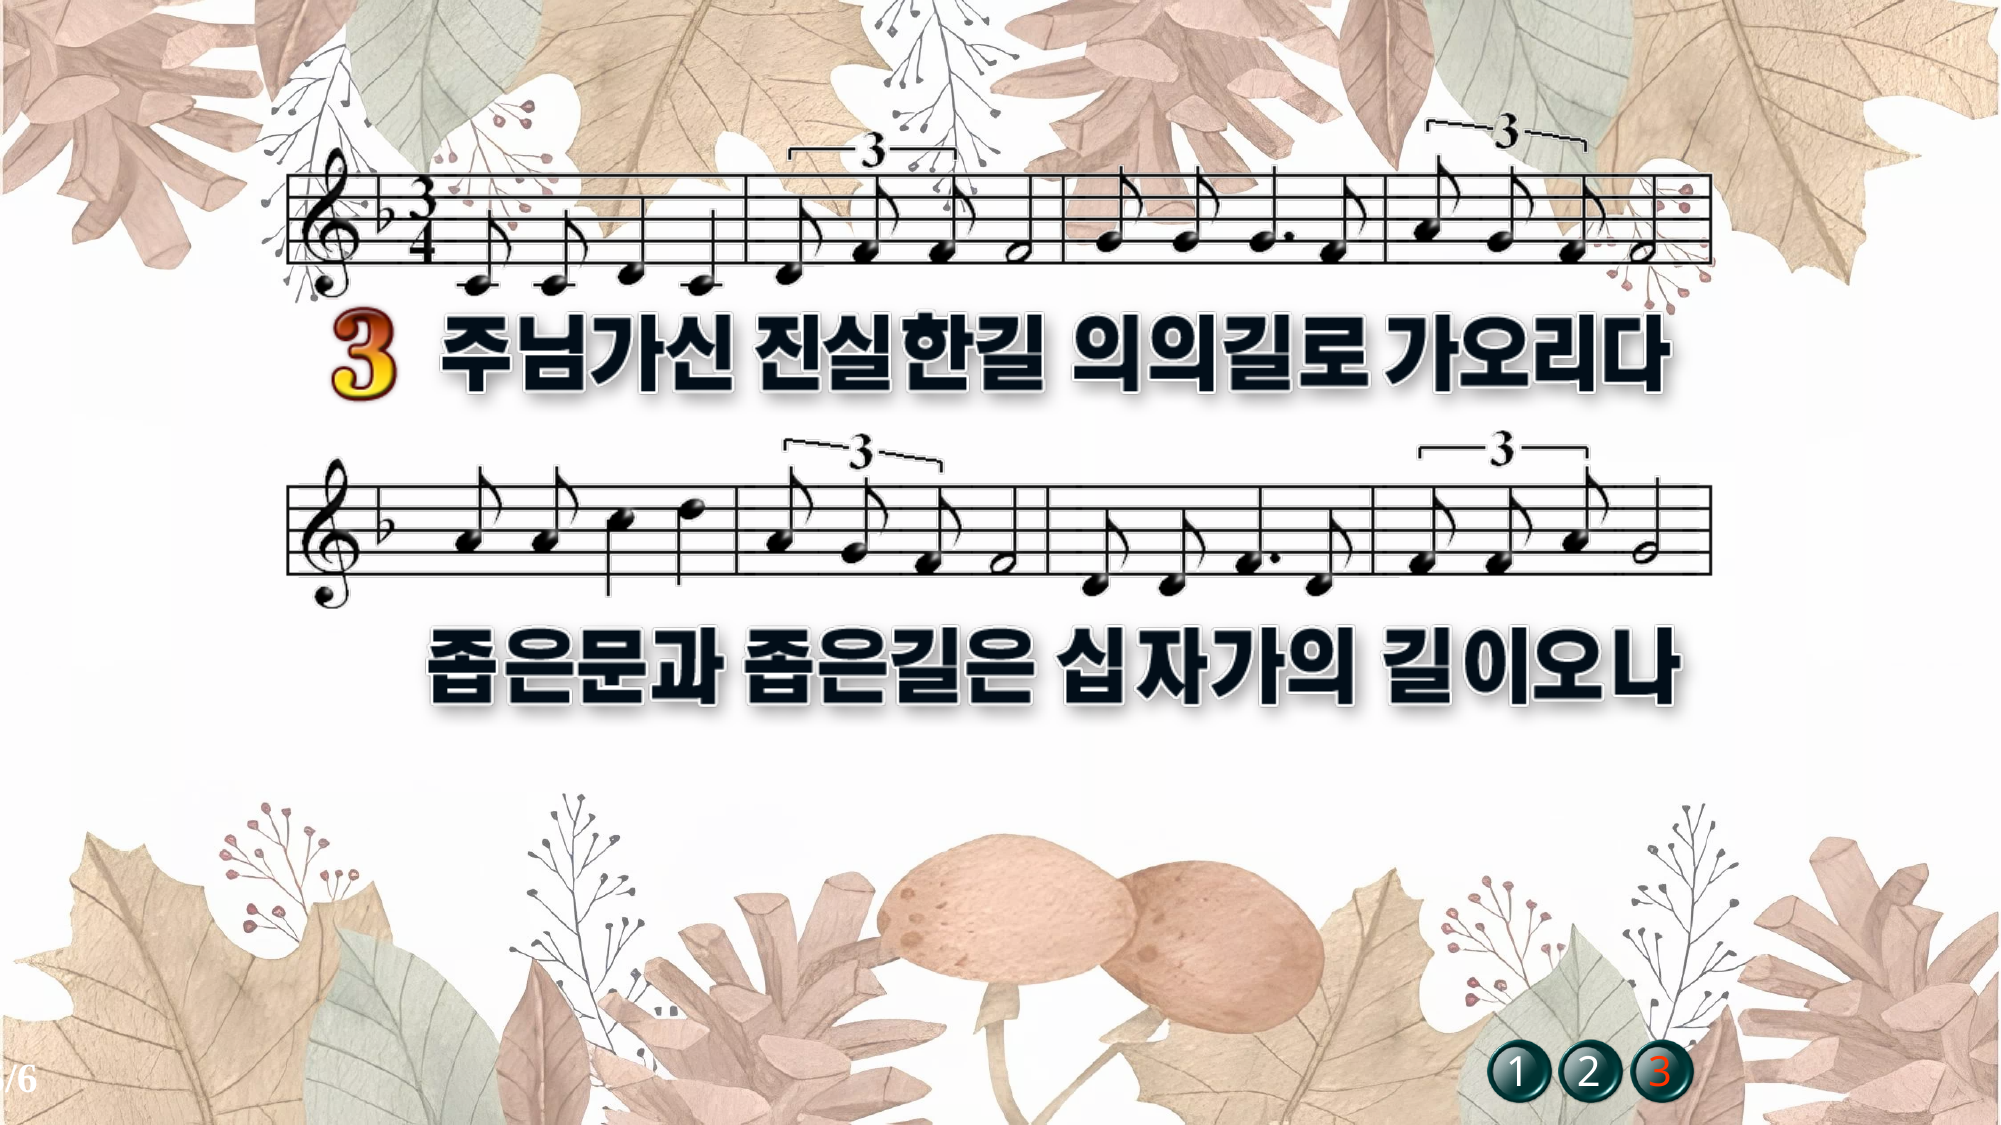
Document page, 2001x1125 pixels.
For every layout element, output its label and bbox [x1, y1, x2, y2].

text_box [1555, 1035, 1626, 1106]
text_box [1484, 1035, 1555, 1106]
text_box [1627, 1035, 1697, 1106]
picture [0, 0, 2001, 1125]
